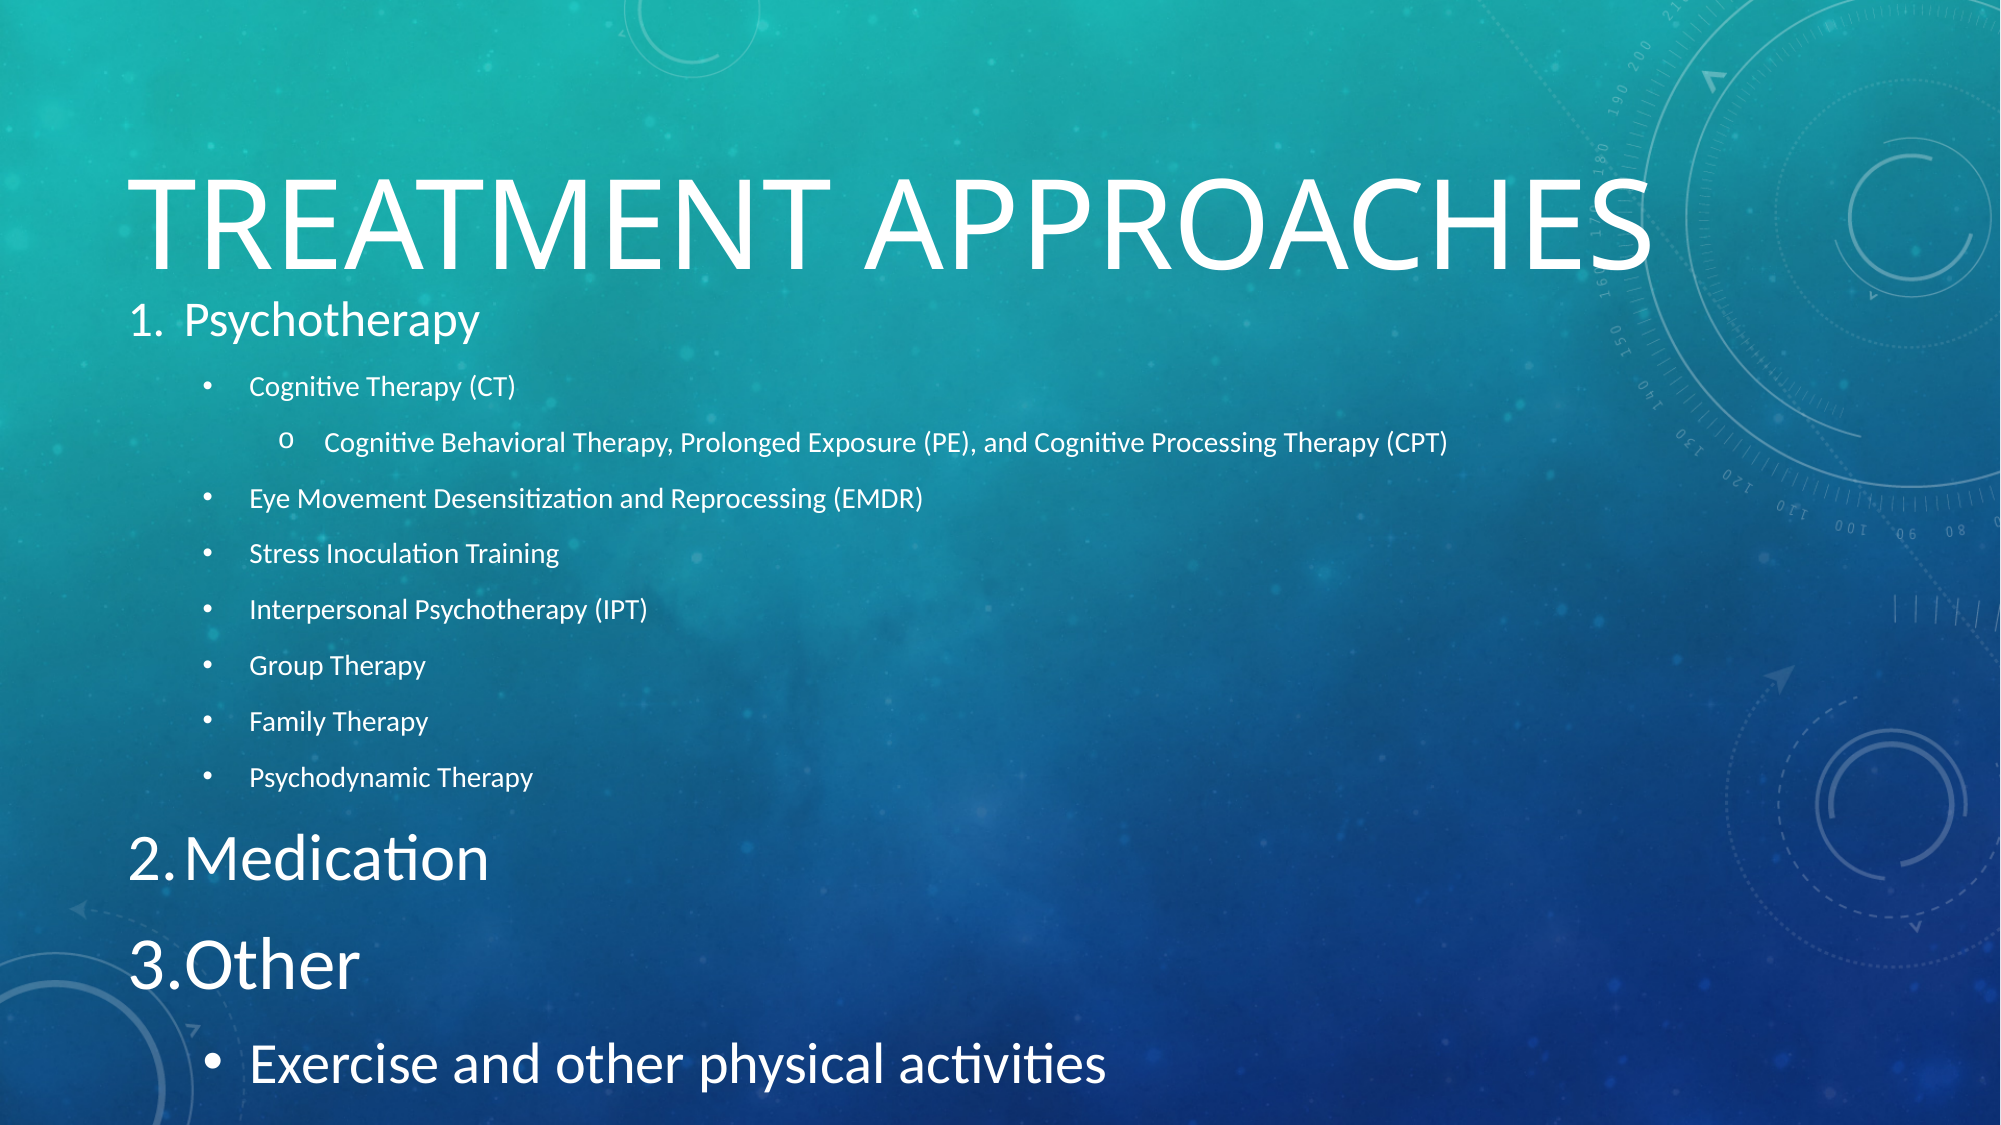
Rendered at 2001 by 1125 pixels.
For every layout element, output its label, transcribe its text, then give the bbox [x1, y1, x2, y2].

picture [0, 0, 2001, 1125]
title Treatment Approaches [112, 99, 1775, 339]
list Psychotherapy Cognitive Therapy (CT) Cognitive Behavioral Therapy, Prolonged Exposure (PE), and Cognitive Processing Therapy (CPT) Eye Movement Desensitization and Reprocessing (EMDR) Stress Inoculation Training Interpersonal Psychotherapy (IPT) Group Therapy Family Therapy Psychodynamic Therapy Medication Other Exercise and other physical activities [112, 351, 1775, 950]
